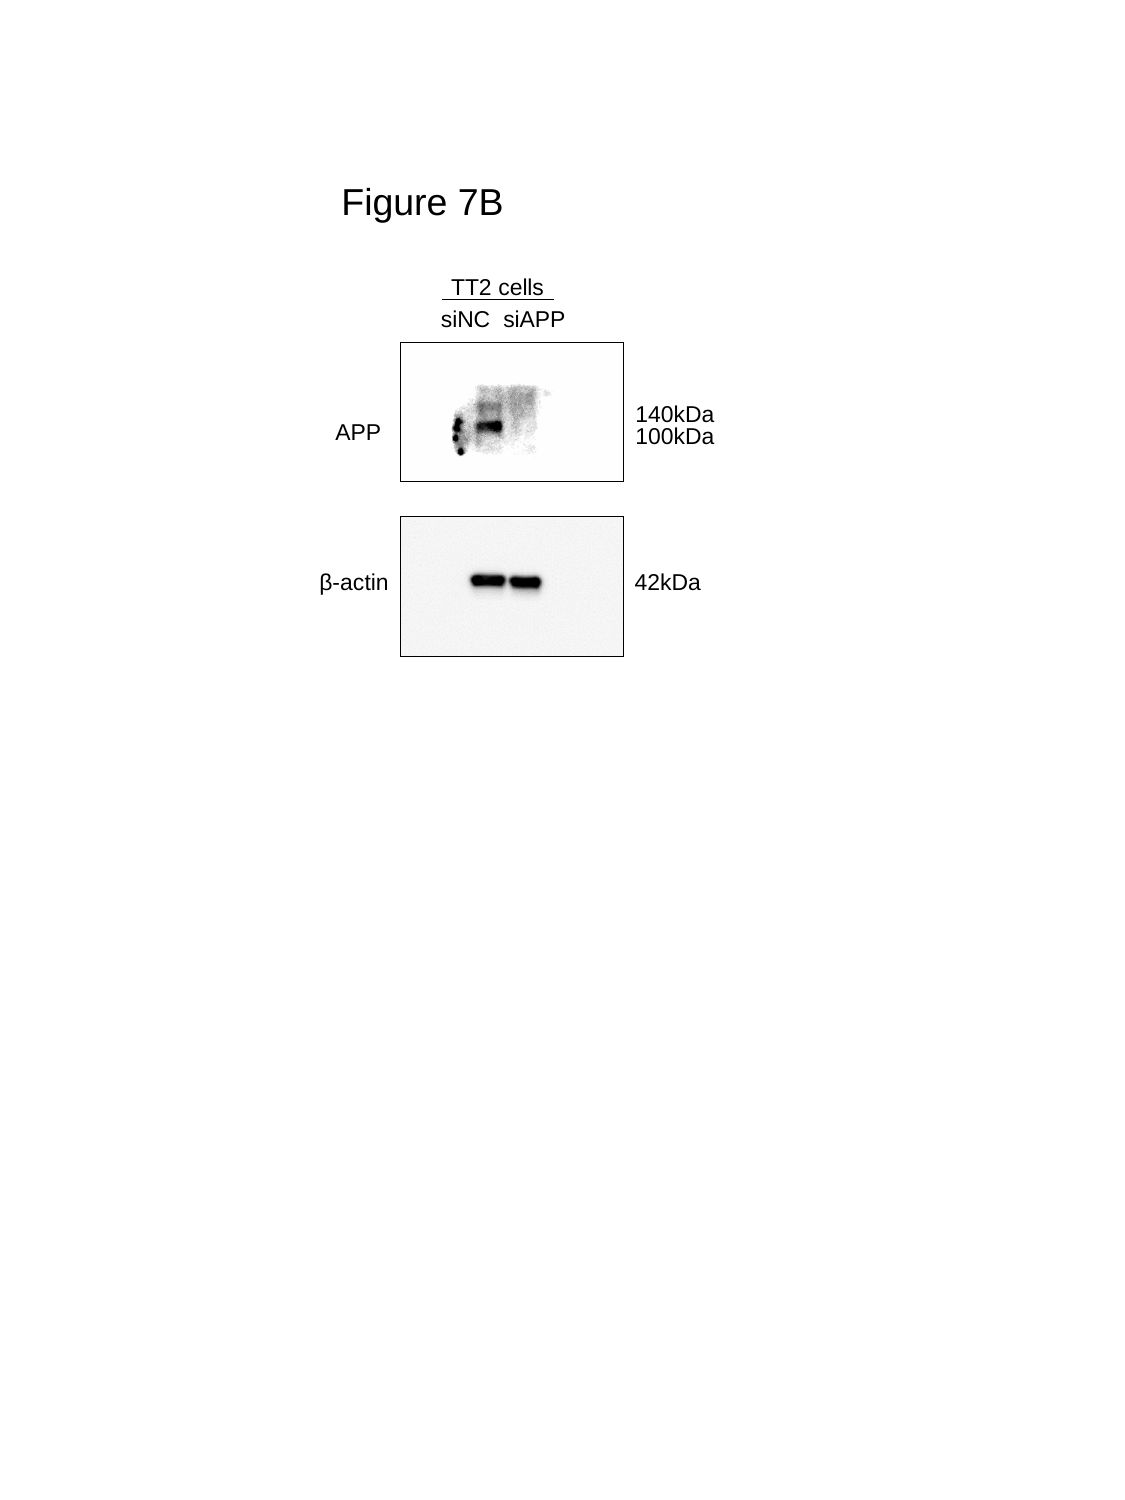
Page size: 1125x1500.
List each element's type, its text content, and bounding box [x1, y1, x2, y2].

text_box β-actin [298, 559, 400, 602]
text_box Figure 7B [326, 170, 519, 231]
text_box 42kDa [624, 559, 747, 602]
text_box TT2 cells [430, 264, 559, 308]
text_box 100kDa [624, 435, 748, 457]
text_box APP [295, 410, 396, 453]
text_box siNC siAPP [426, 297, 583, 340]
text_box 140kDa [624, 391, 748, 435]
picture [400, 342, 624, 482]
picture [400, 516, 624, 657]
